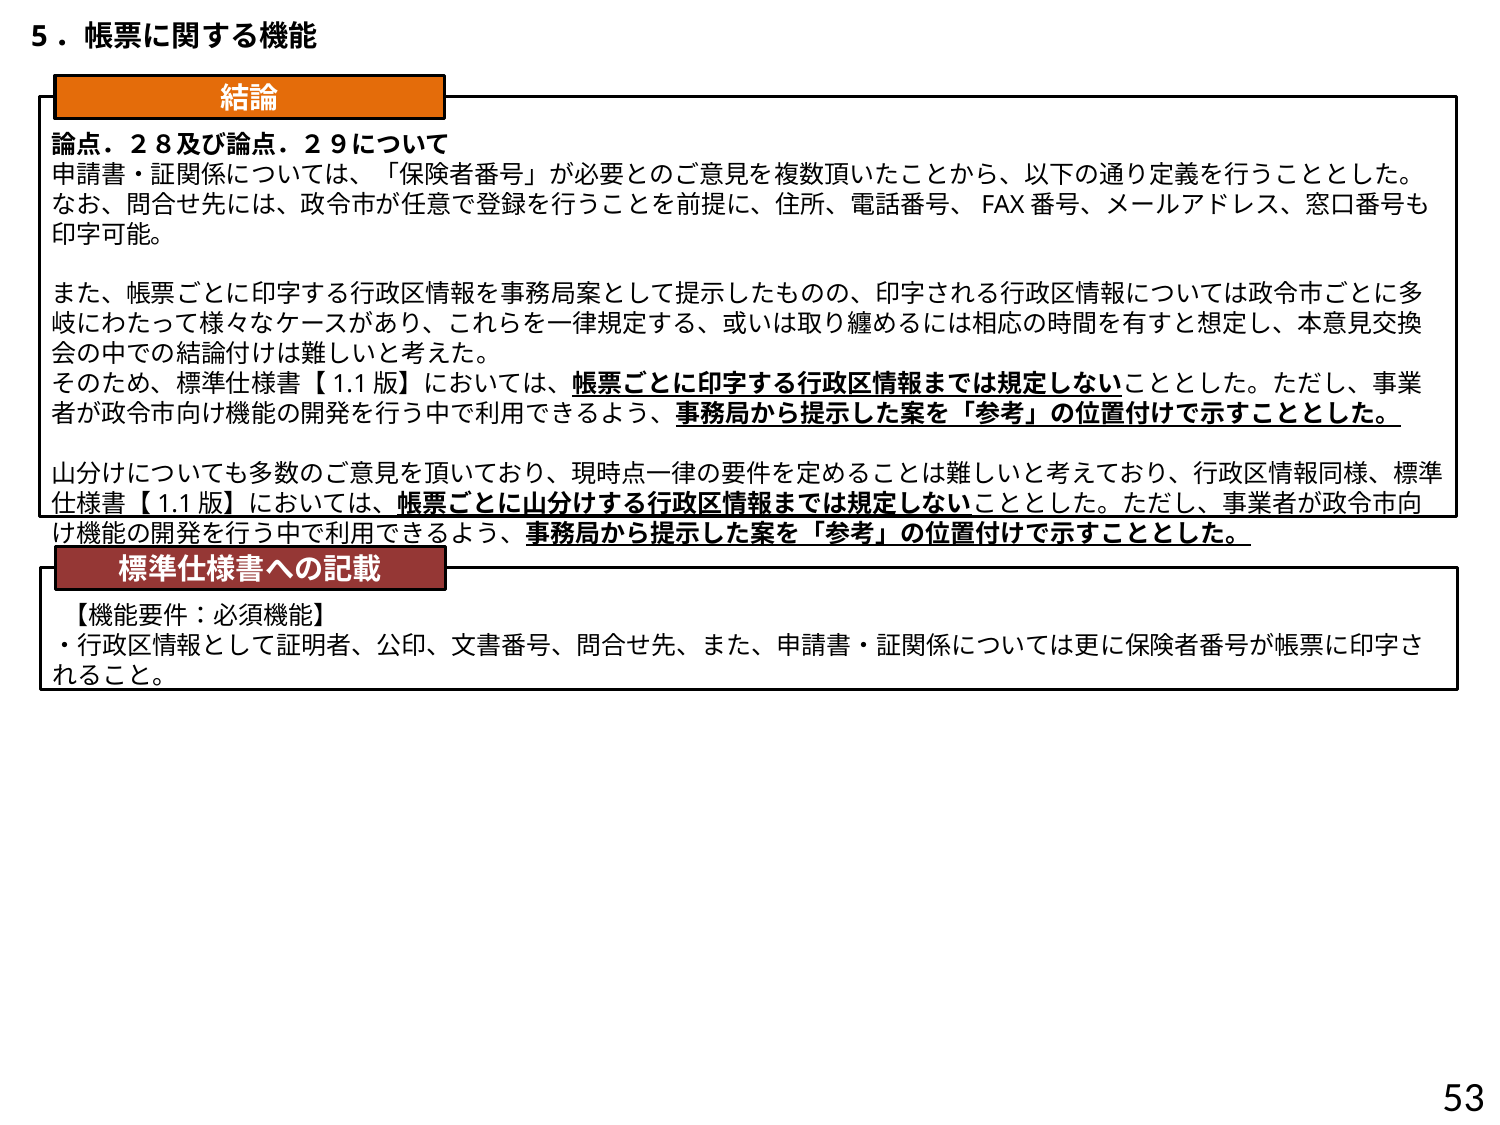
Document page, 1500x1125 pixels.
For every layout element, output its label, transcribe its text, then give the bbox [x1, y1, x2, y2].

text_box 標準仕様書への記載 [54, 544, 448, 591]
text_box 【機能要件：必須機能】 ・行政区情報として証明者、公印、文書番号、問合せ先、また、申請書・証関係については更に保険者番号が帳票に印字されること。 [40, 567, 1458, 690]
text_box 5．帳票に関する機能 [16, 2, 1440, 49]
text_box 結論 [53, 73, 447, 121]
text_box 論点．２８及び論点．２９について 申請書・証関係については、「保険者番号」が必要とのご意見を複数頂いたことから、以下の通り定義を行うこととした。 なお、問合せ先には、政令市が任意で登録を行うことを前提に、住所、電話番号、FAX番号、メールアドレス、窓口番号も印字可能。 また、帳票ごとに印字する行政区情報を事務局案として提示したものの、印字される行政区情報については政令市ごとに多岐にわたって様々なケースがあり、これらを一律規定する、或いは取り纏めるには相応の時間を有すと想定し、本意見交換会の中での結論付けは難しいと考えた。 そのため、標準仕様書【1.1版】においては、帳票ごとに印字する行政区情報までは規定しないこととした。ただし、事業者が政令市向け機能の開発を行う中で利用できるよう、事務局から提示した案を「参考」の位置付けで示すこととした。 山分けについても多数のご意見を頂いており、現時点一律の要件を定めることは難しいと考えており、行政区情報同様、標準仕様書【1.1版】においては、帳票ごとに山分けする行政区情報までは規定しないこととした。ただし、事業者が政令市向け機能の開発を行う中で利用できるよう、事務局から提示した案を「参考」の位置付けで示すこととした。 [39, 96, 1457, 517]
slide_number 52 [1149, 1065, 1500, 1125]
